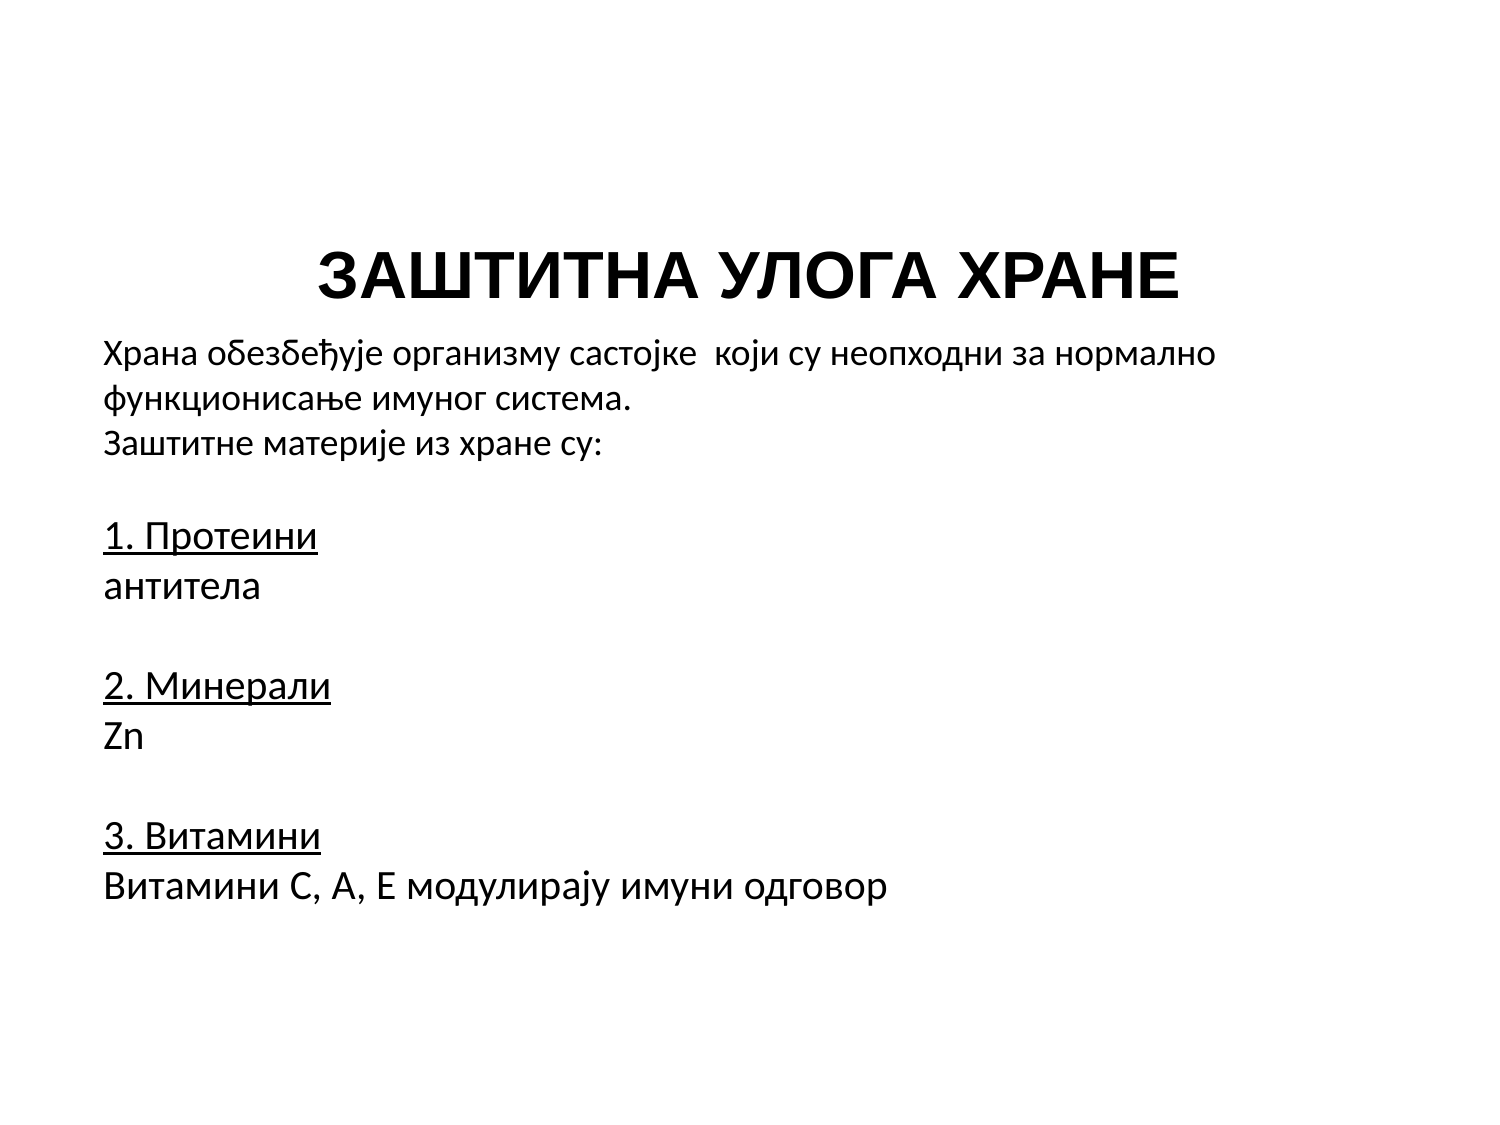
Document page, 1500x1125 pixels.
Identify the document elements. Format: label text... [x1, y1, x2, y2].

text_box Храна обезбеђује организму састојке који су неопходни за нормално функционисање имуног система. Заштитне материје из хране су: 1. Протеини антитела 2. Минерали Zn 3. Витамини Витамини C, A, E модулирају имуни одговор [88, 320, 1412, 916]
text_box ЗАШТИТНА УЛОГА ХРАНЕ [74, 224, 1425, 320]
